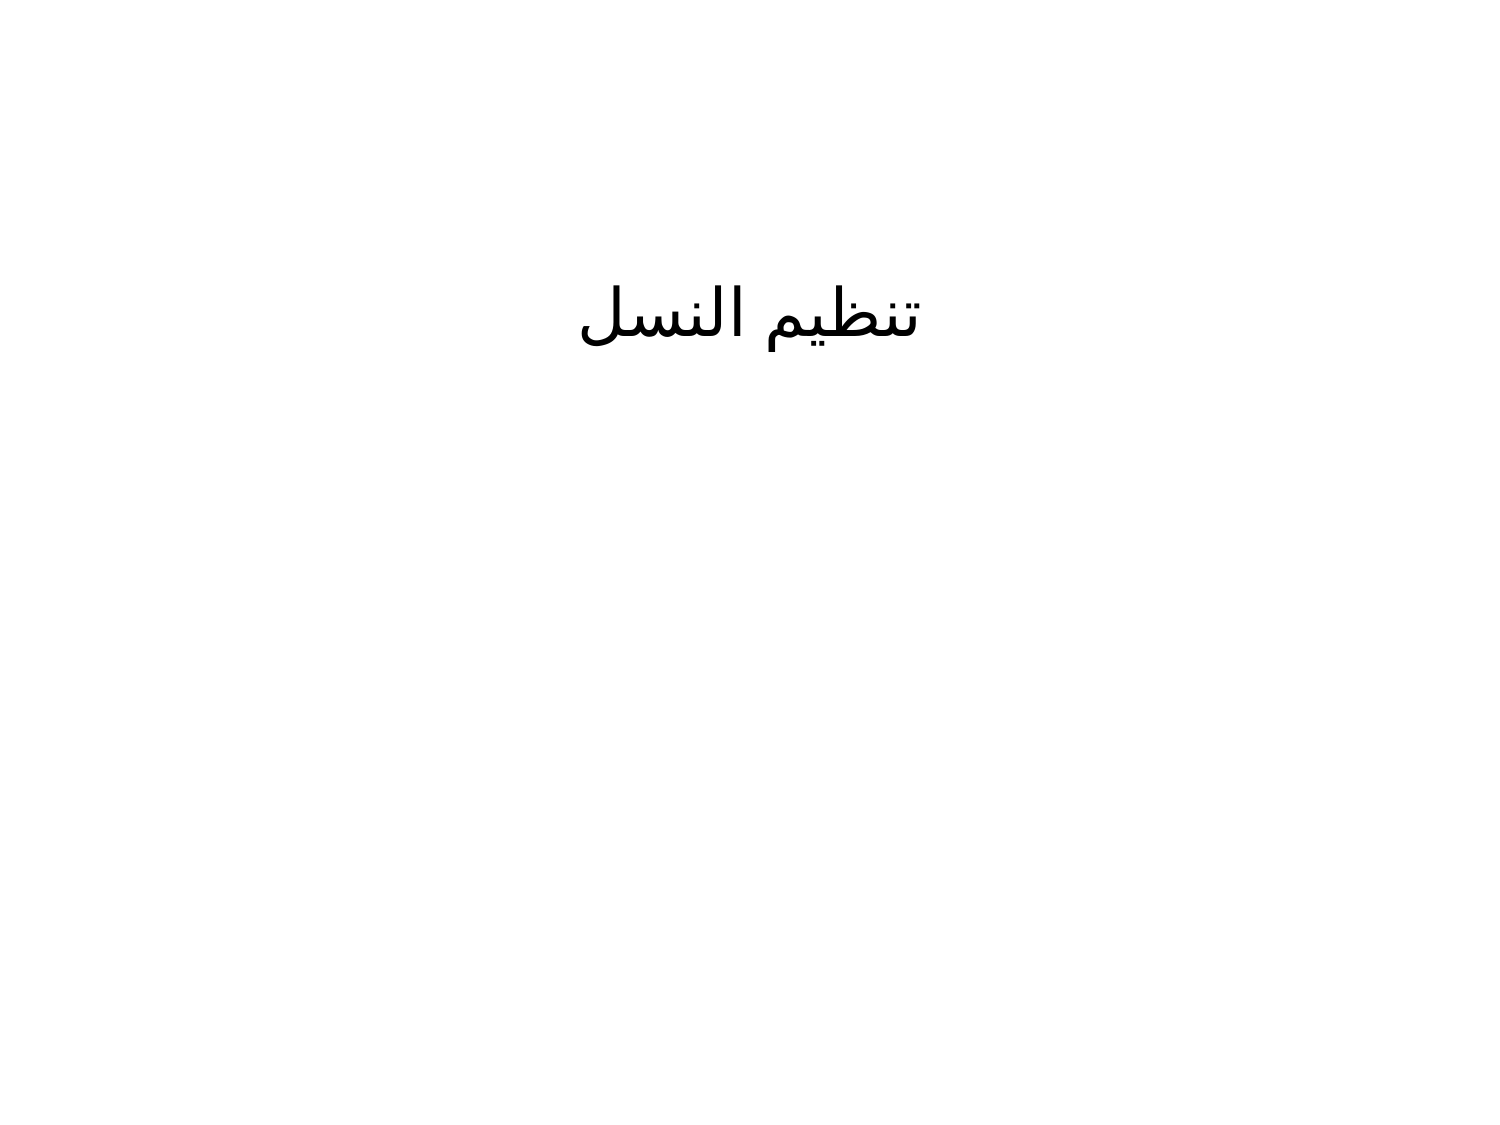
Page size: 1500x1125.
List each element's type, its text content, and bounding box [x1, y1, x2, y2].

list تنظيم النسل [75, 262, 1425, 1005]
